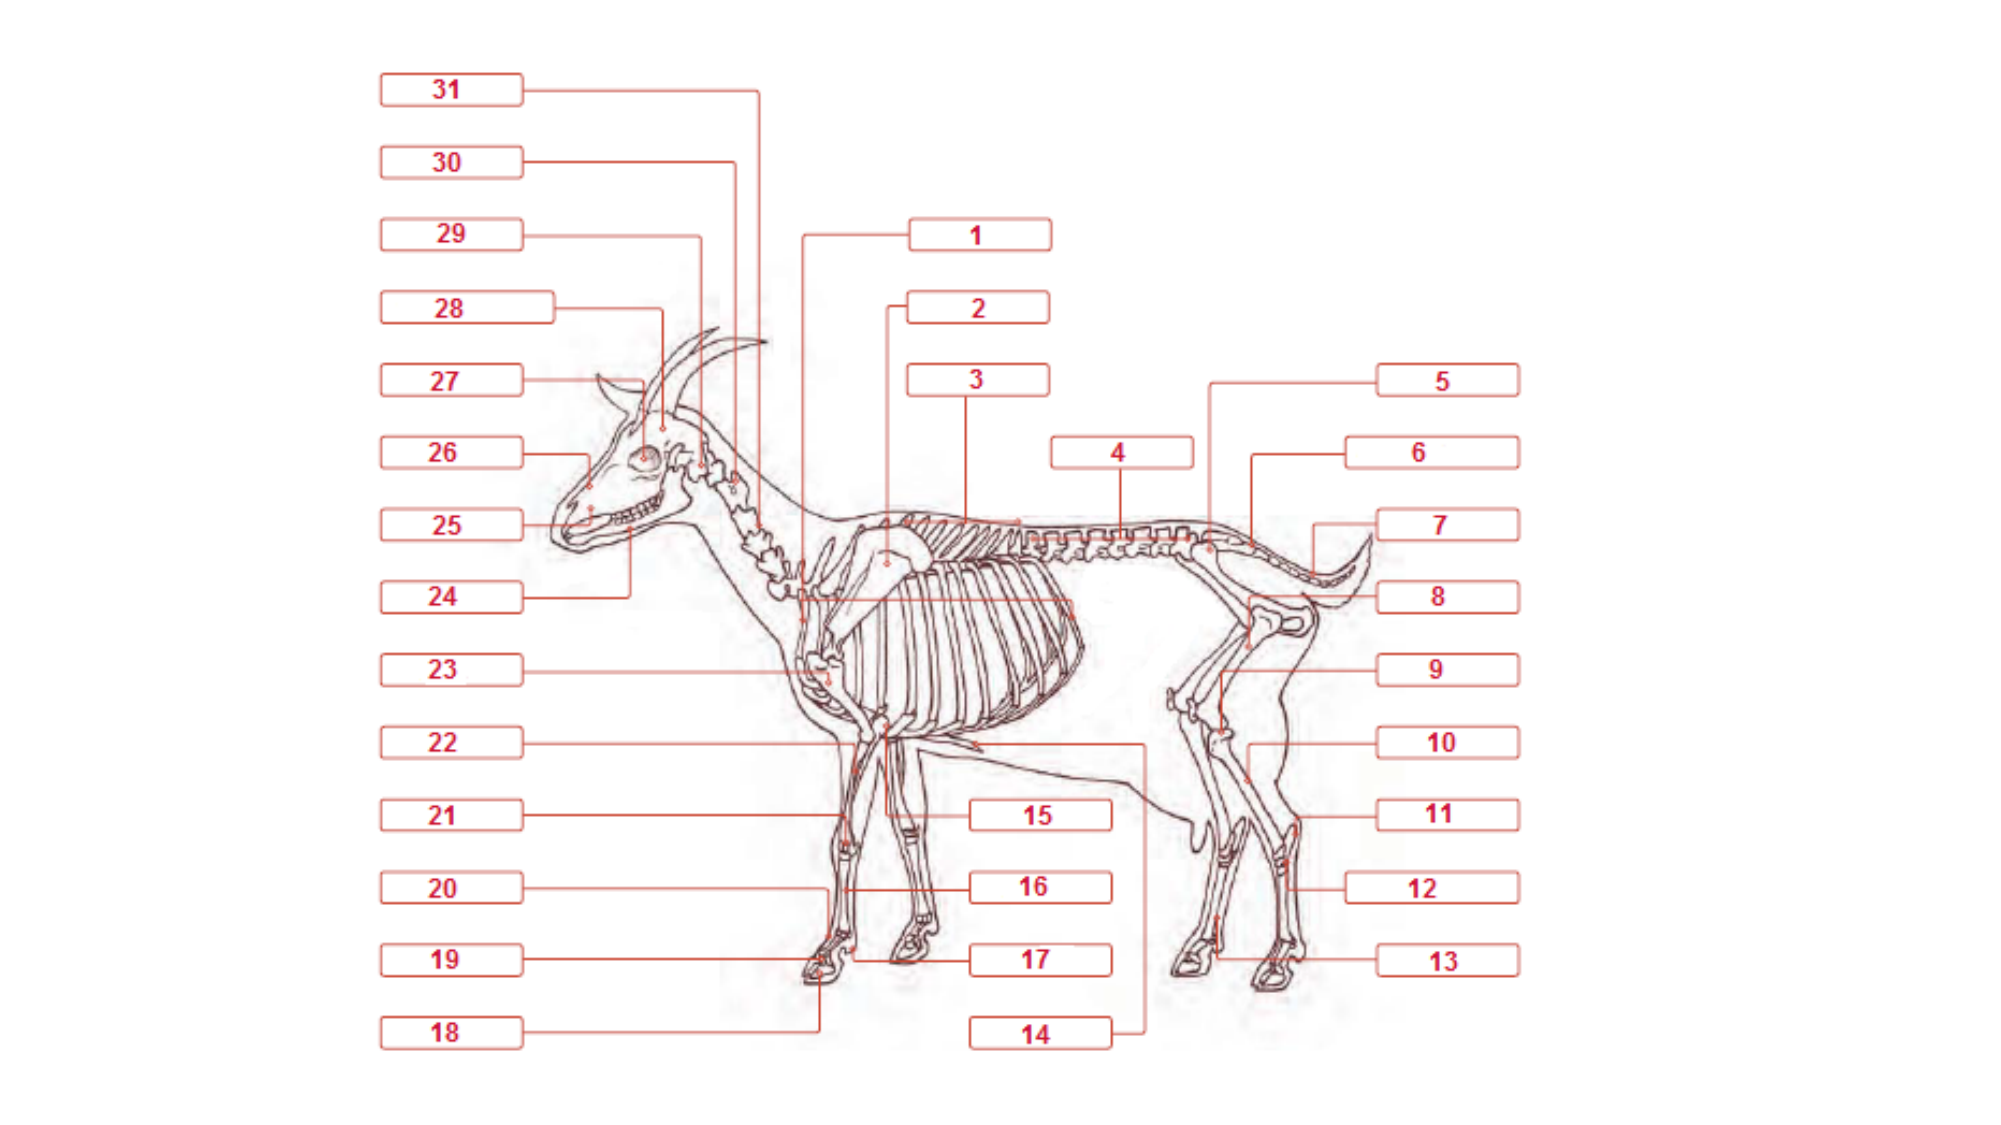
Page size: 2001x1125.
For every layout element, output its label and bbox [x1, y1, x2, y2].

picture [310, 24, 1760, 1081]
